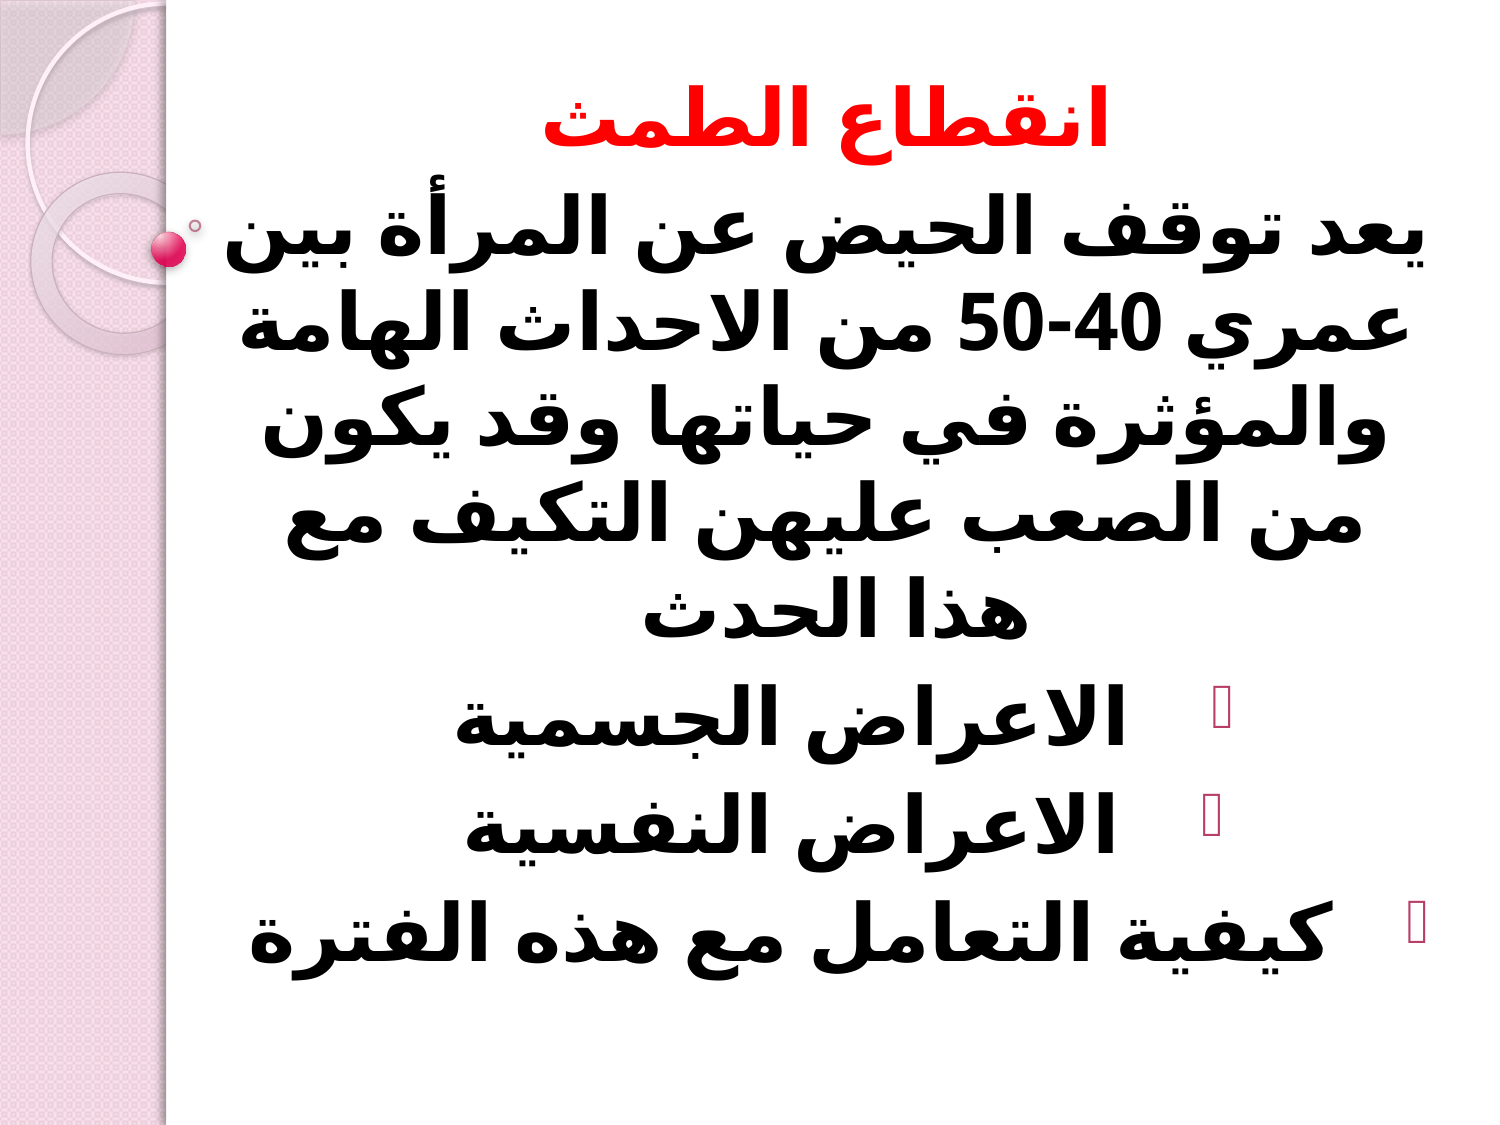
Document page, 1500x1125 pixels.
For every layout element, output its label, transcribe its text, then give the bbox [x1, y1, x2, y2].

subtitle انقطاع الطمث يعد توقف الحيض عن المرأة بين عمري 40-50 من الاحداث الهامة والمؤثرة في حياتها وقد يكون من الصعب عليهن التكيف مع هذا الحدث الاعراض الجسمية الاعراض النفسية كيفية التعامل مع هذه الفترة [206, 66, 1450, 1059]
